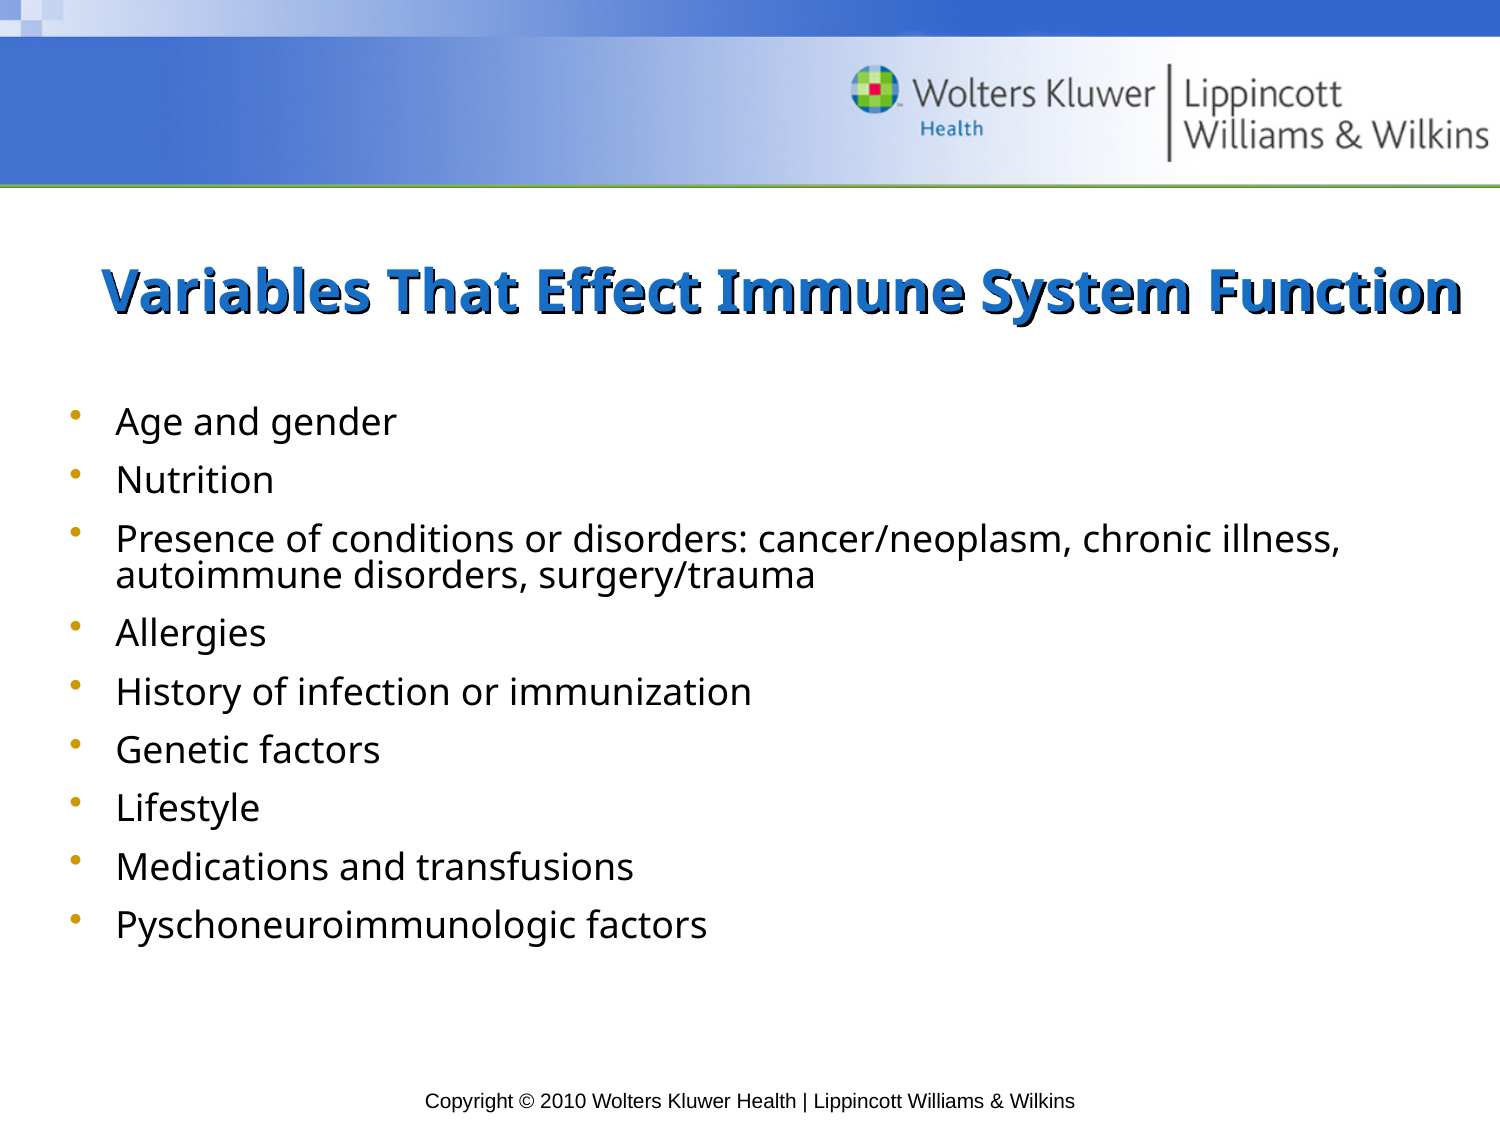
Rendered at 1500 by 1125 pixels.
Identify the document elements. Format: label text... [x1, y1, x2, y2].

list Age and gender Nutrition Presence of conditions or disorders: cancer/neoplasm, chronic illness, autoimmune disorders, surgery/trauma Allergies History of infection or immunization Genetic factors Lifestyle Medications and transfusions Pyschoneuroimmunologic factors [53, 333, 1468, 1041]
title Variables That Effect Immune System Function [101, 196, 1500, 325]
picture [0, 0, 1500, 188]
